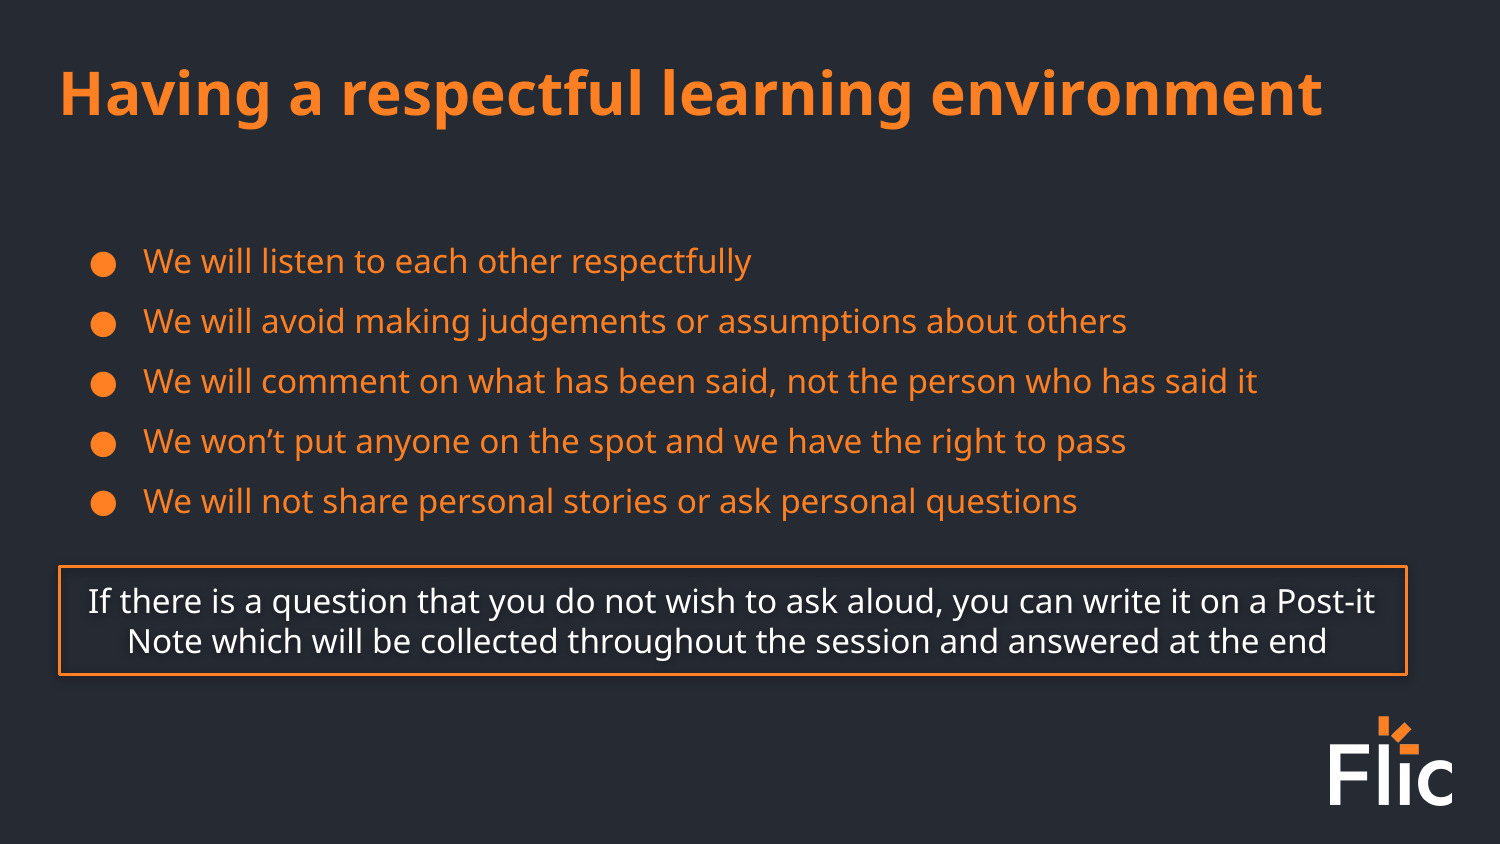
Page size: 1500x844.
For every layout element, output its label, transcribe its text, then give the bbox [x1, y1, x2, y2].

text_box Having a respectful learning environment [59, 44, 1377, 173]
text_box We will listen to each other respectfully We will avoid making judgements or assumptions about others We will comment on what has been said, not the person who has said it We won’t put anyone on the spot and we have the right to pass We will not share personal stories or ask personal questions [53, 205, 1307, 536]
text_box If there is a question that you do not wish to ask aloud, you can write it on a Post-it Note which will be collected throughout the session and answered at the end [59, 566, 1407, 675]
picture [1330, 716, 1452, 806]
